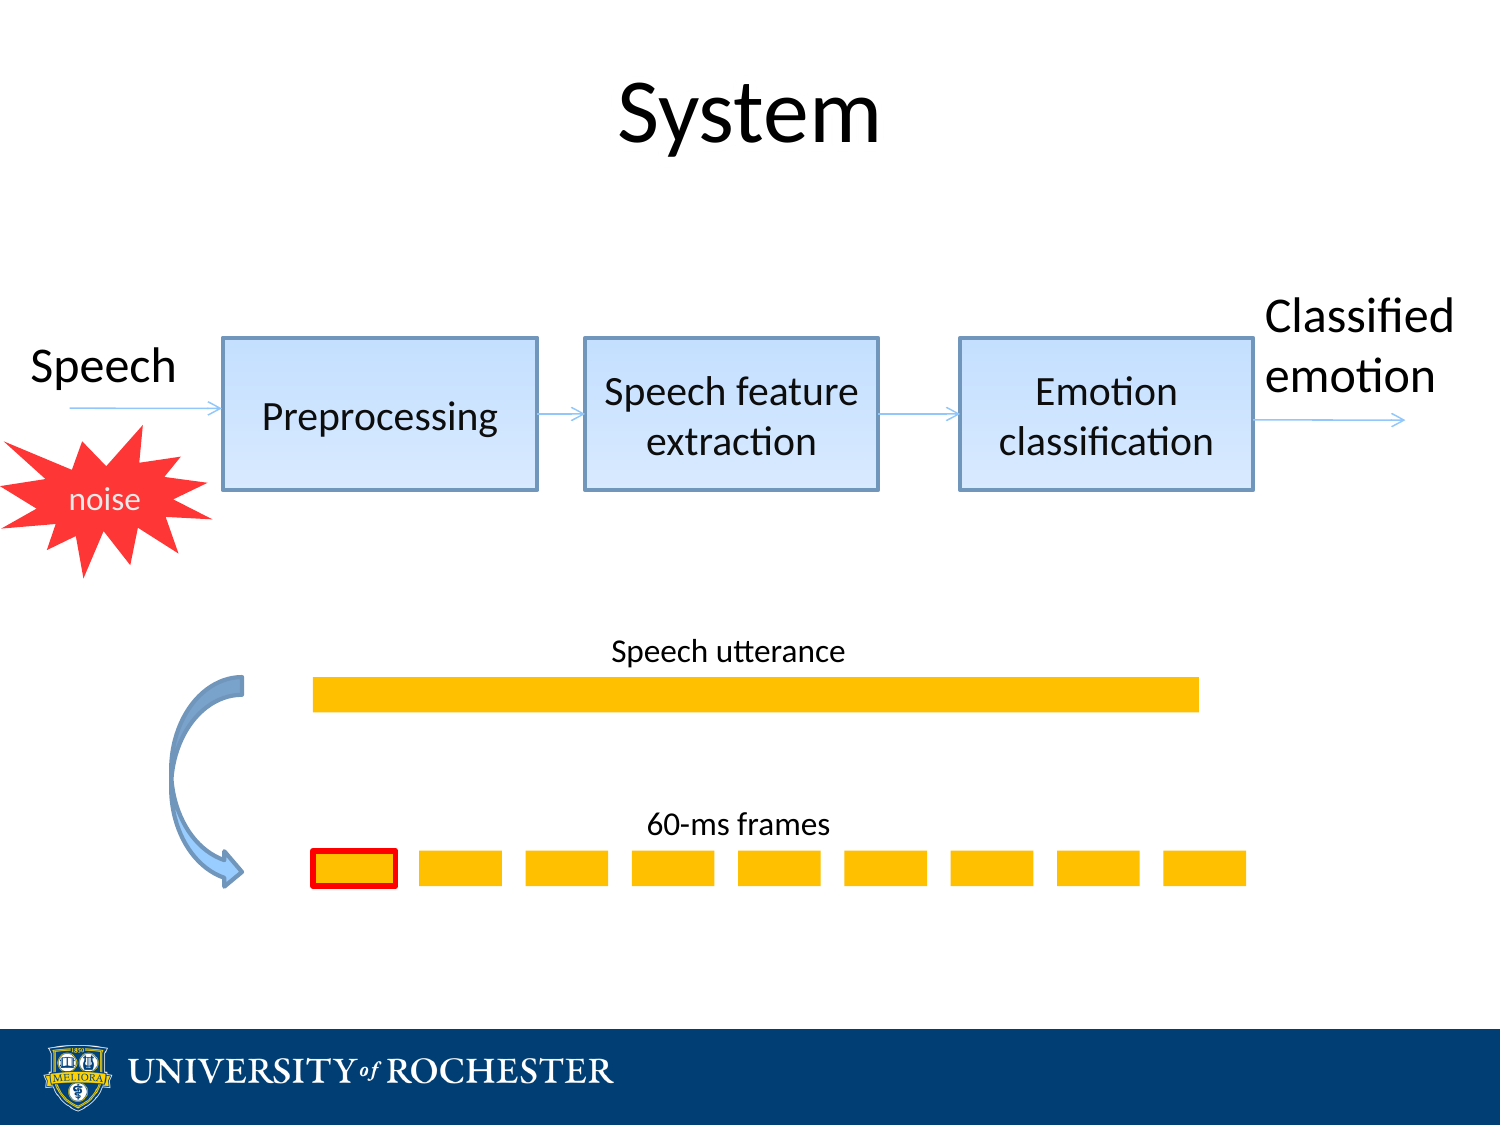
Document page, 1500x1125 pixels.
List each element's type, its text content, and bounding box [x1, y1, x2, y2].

text_box Classified emotion [1250, 274, 1500, 410]
text_box [1055, 849, 1142, 888]
text_box [523, 849, 610, 888]
text_box [311, 675, 1201, 715]
text_box Preprocessing [221, 336, 539, 492]
text_box [949, 849, 1035, 888]
text_box Speech [15, 324, 250, 400]
text_box Speech feature extraction [583, 336, 880, 492]
text_box 60-ms frames [631, 795, 928, 850]
text_box noise [0, 423, 215, 581]
text_box [736, 850, 823, 888]
text_box [311, 849, 398, 888]
text_box Speech utterance [596, 621, 939, 677]
text_box [630, 849, 717, 888]
text_box [1161, 849, 1248, 888]
text_box [169, 674, 245, 889]
text_box [417, 849, 504, 888]
text_box [842, 849, 929, 888]
picture [0, 1029, 1500, 1125]
title System [112, 12, 1388, 201]
text_box Emotion classification [958, 336, 1255, 492]
